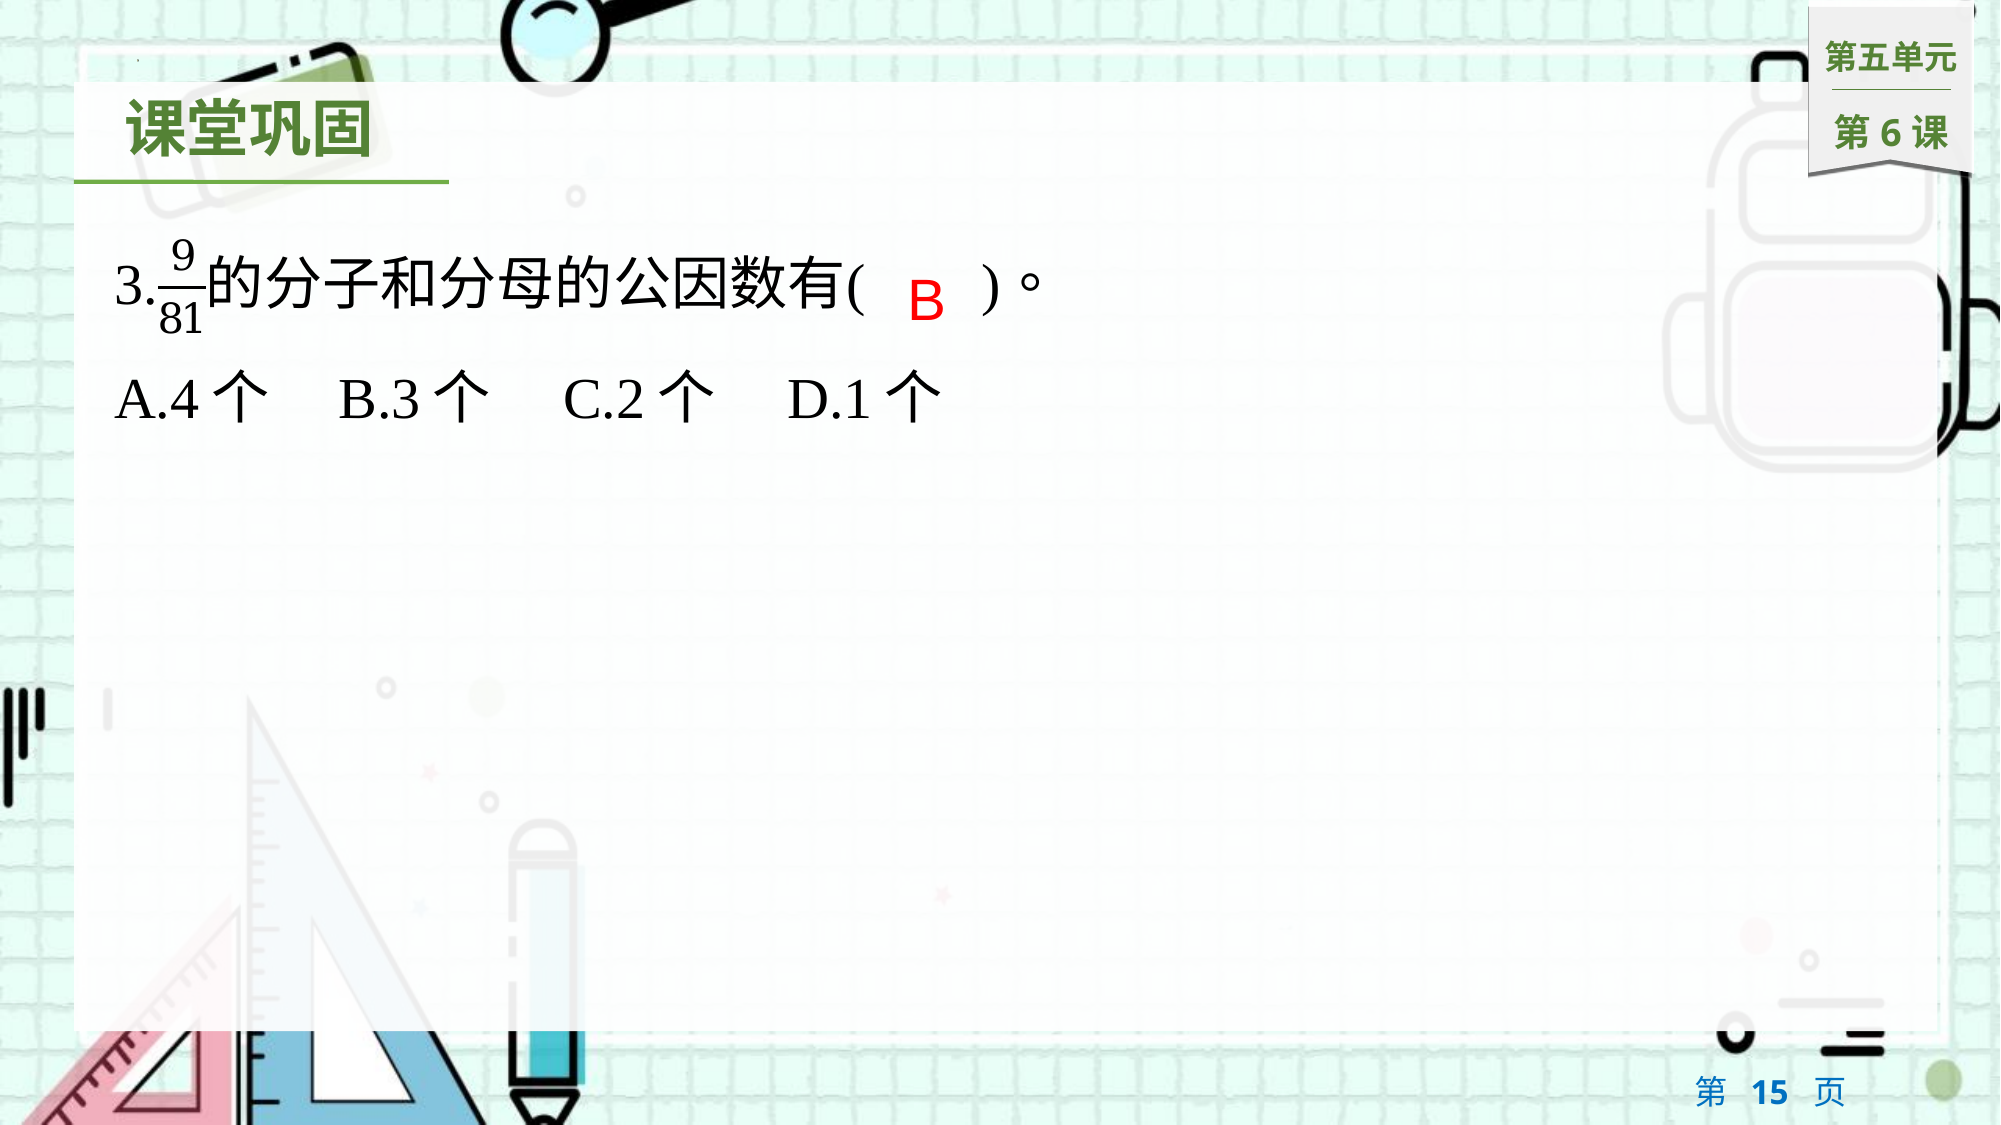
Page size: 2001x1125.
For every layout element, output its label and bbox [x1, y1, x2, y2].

picture [1938, 168, 1971, 176]
picture [0, 0, 2000, 1125]
text_box [114, 219, 1852, 608]
